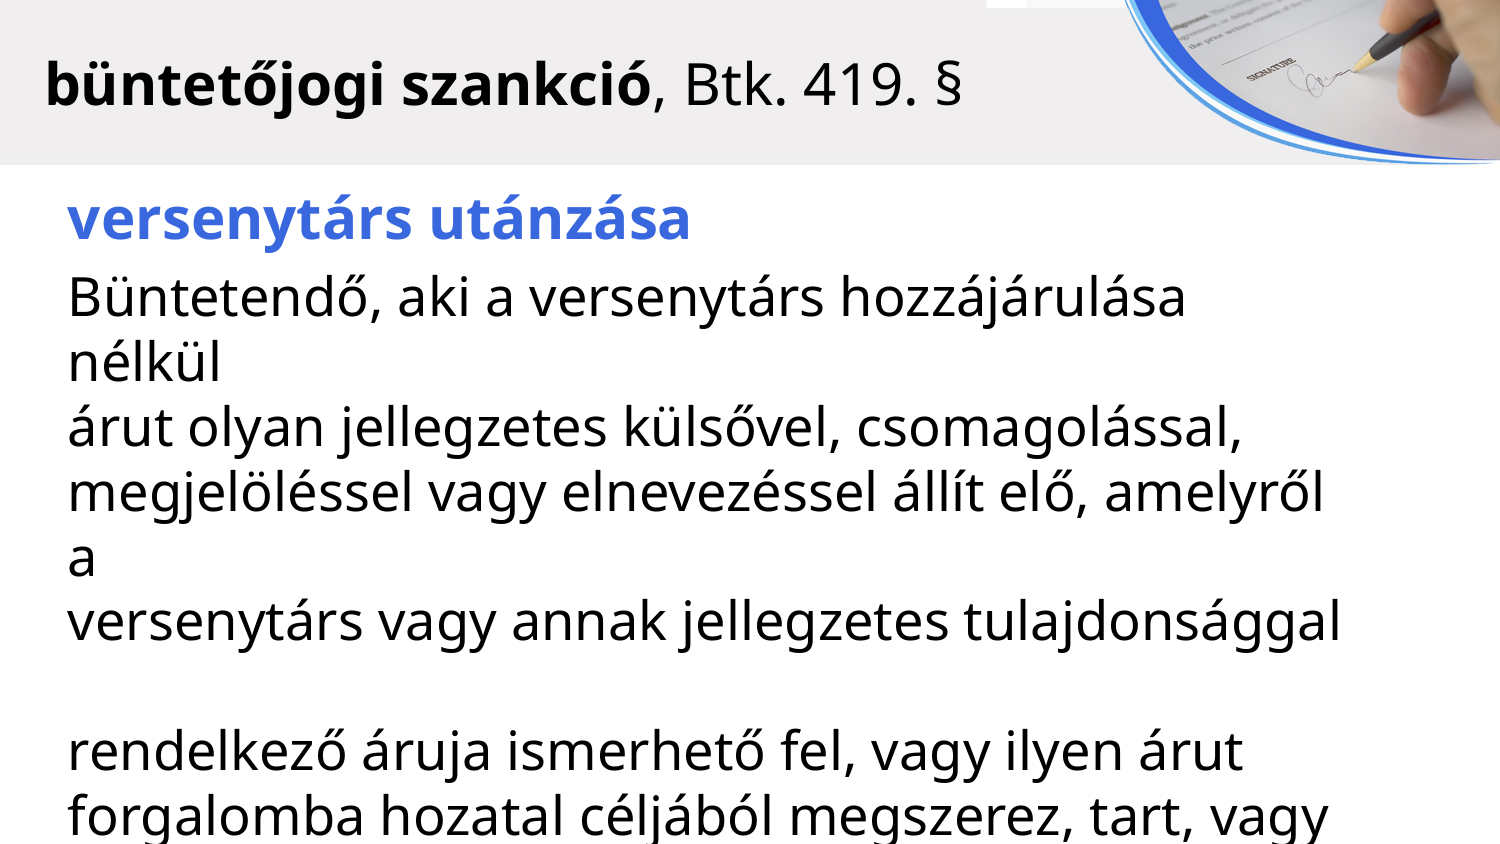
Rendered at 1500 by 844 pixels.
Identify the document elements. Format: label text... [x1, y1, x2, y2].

picture [0, 0, 1500, 844]
list versenytárs utánzása Büntetendő, aki a versenytárs hozzájárulása nélkül árut olyan jellegzetes külsővel, csomagolással, megjelöléssel vagy elnevezéssel állít elő, amelyről a versenytárs vagy annak jellegzetes tulajdonsággal rendelkező áruja ismerhető fel, vagy ilyen árut forgalomba hozatal céljából megszerez, tart, vagy forgalomba hoz [53, 173, 1365, 741]
list büntetőjogi szankció, Btk. 419. § [29, 13, 1500, 151]
